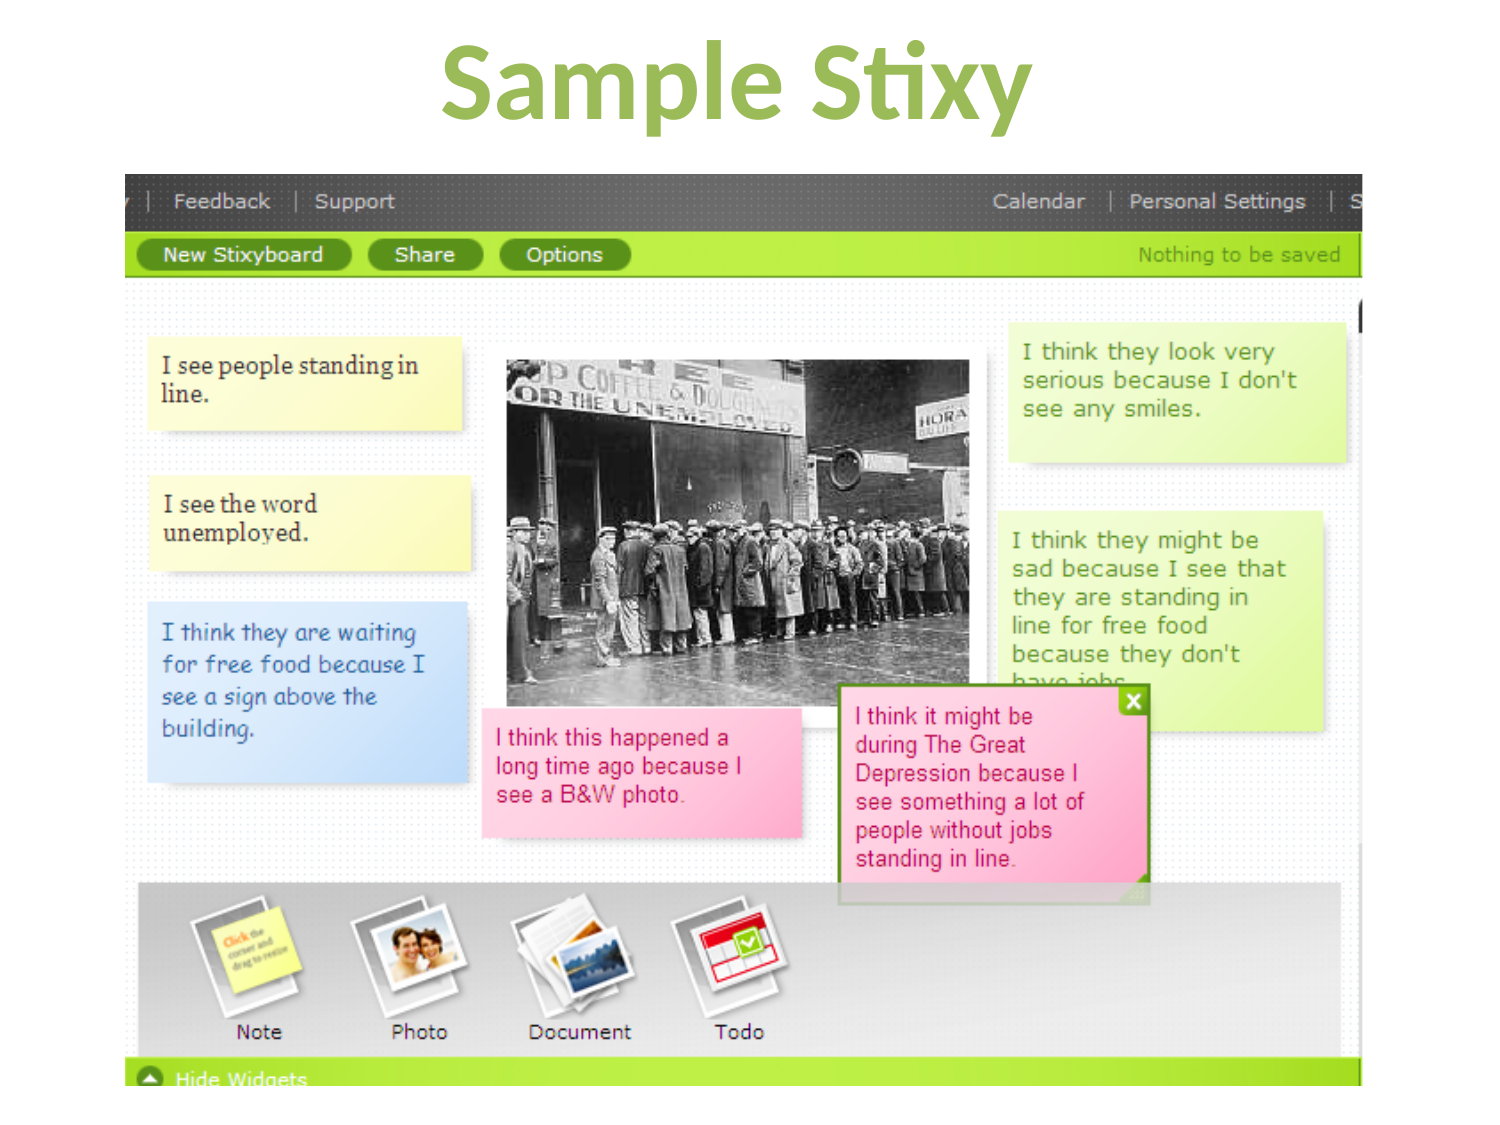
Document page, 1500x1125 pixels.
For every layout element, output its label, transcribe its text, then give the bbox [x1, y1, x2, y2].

picture [124, 174, 1363, 1086]
text_box Sample Stixy [187, 0, 1288, 150]
